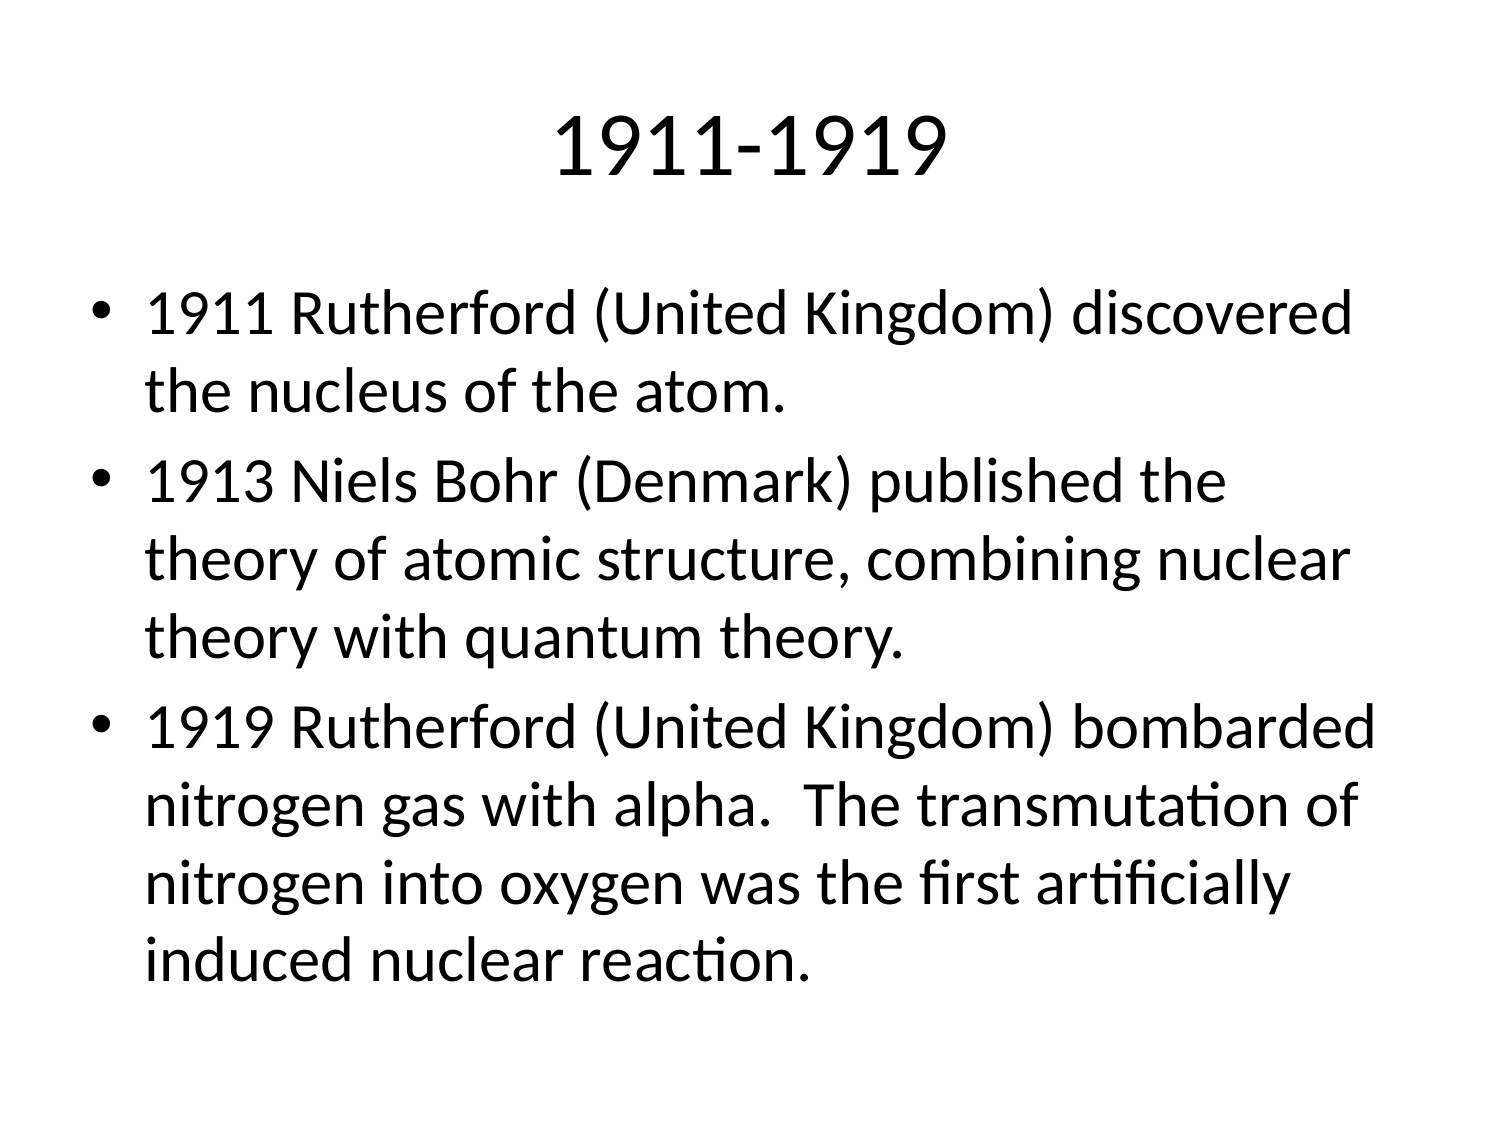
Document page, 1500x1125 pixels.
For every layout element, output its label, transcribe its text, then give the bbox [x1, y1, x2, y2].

list 1911 Rutherford (United Kingdom) discovered the nucleus of the atom. 1913 Niels Bohr (Denmark) published the theory of atomic structure, combining nuclear theory with quantum theory. 1919 Rutherford (United Kingdom) bombarded nitrogen gas with alpha. The transmutation of nitrogen into oxygen was the first artificially induced nuclear reaction. [75, 262, 1425, 1005]
title 1911-1919 [75, 45, 1425, 233]
